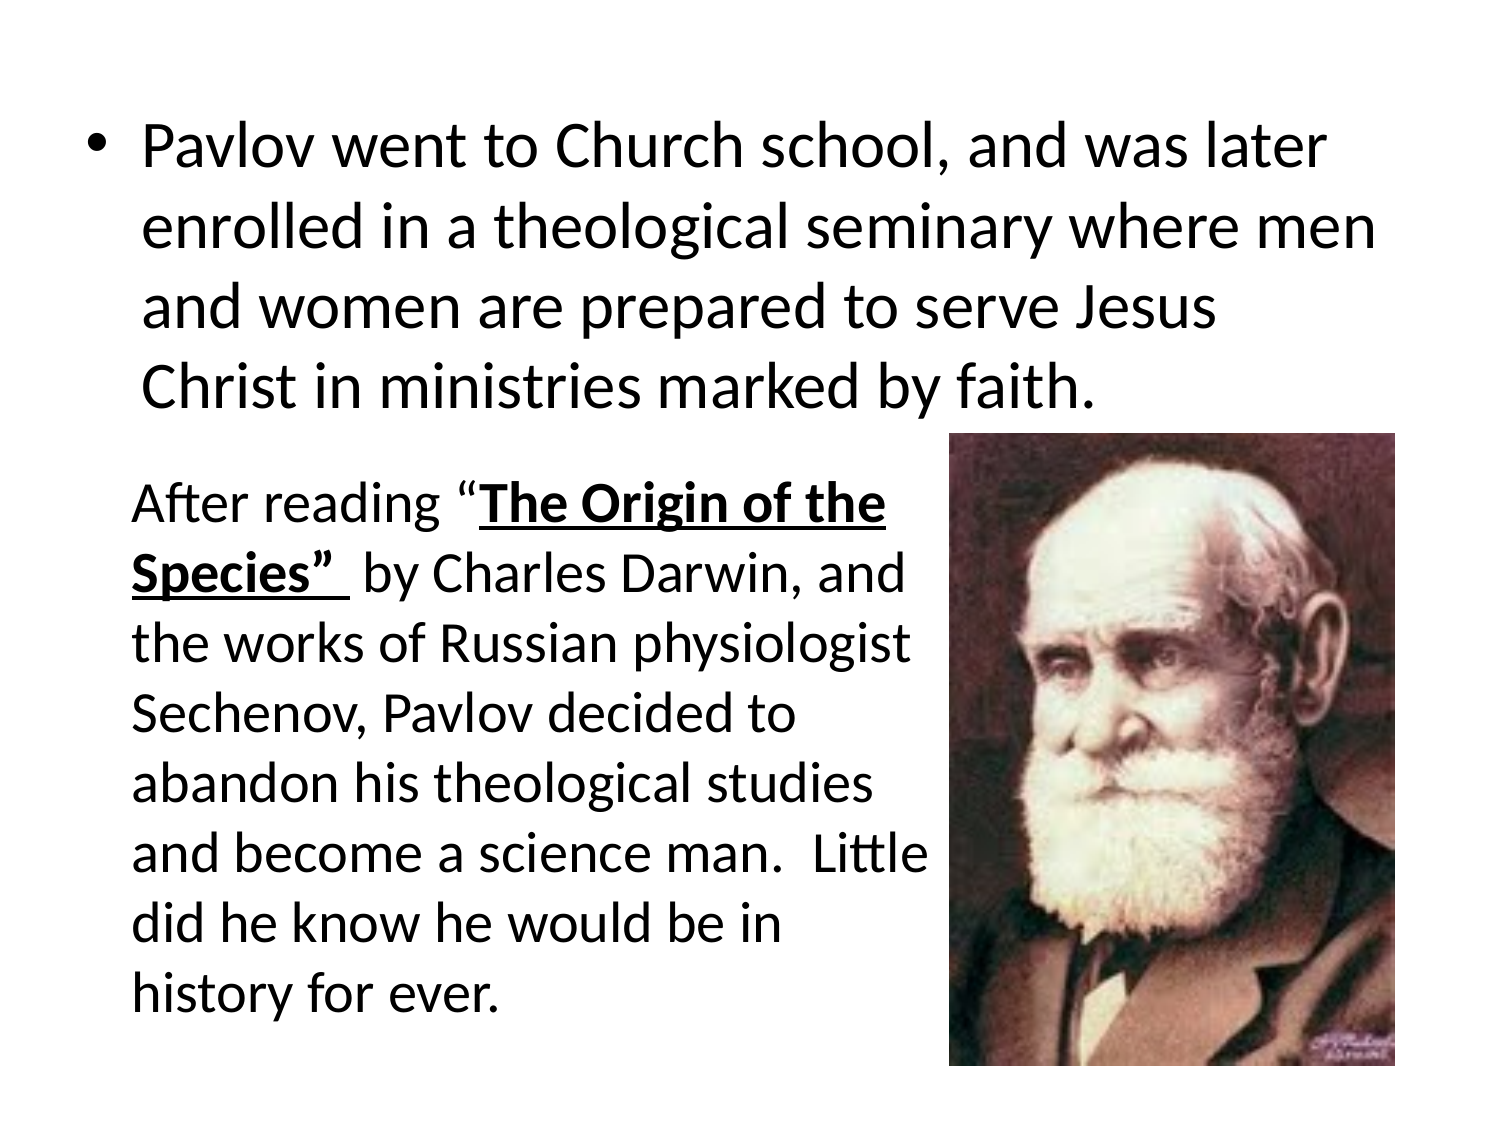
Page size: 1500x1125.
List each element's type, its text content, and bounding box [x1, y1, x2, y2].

picture [948, 433, 1395, 1066]
text_box After reading “The Origin of the Species” by Charles Darwin, and the works of Russian physiologist Sechenov, Pavlov decided to abandon his theological studies and become a science man. Little did he know he would be in history for ever. [117, 456, 943, 1032]
list Pavlov went to Church school, and was later enrolled in a theological seminary where men and women are prepared to serve Jesus Christ in ministries marked by faith. [70, 93, 1402, 434]
